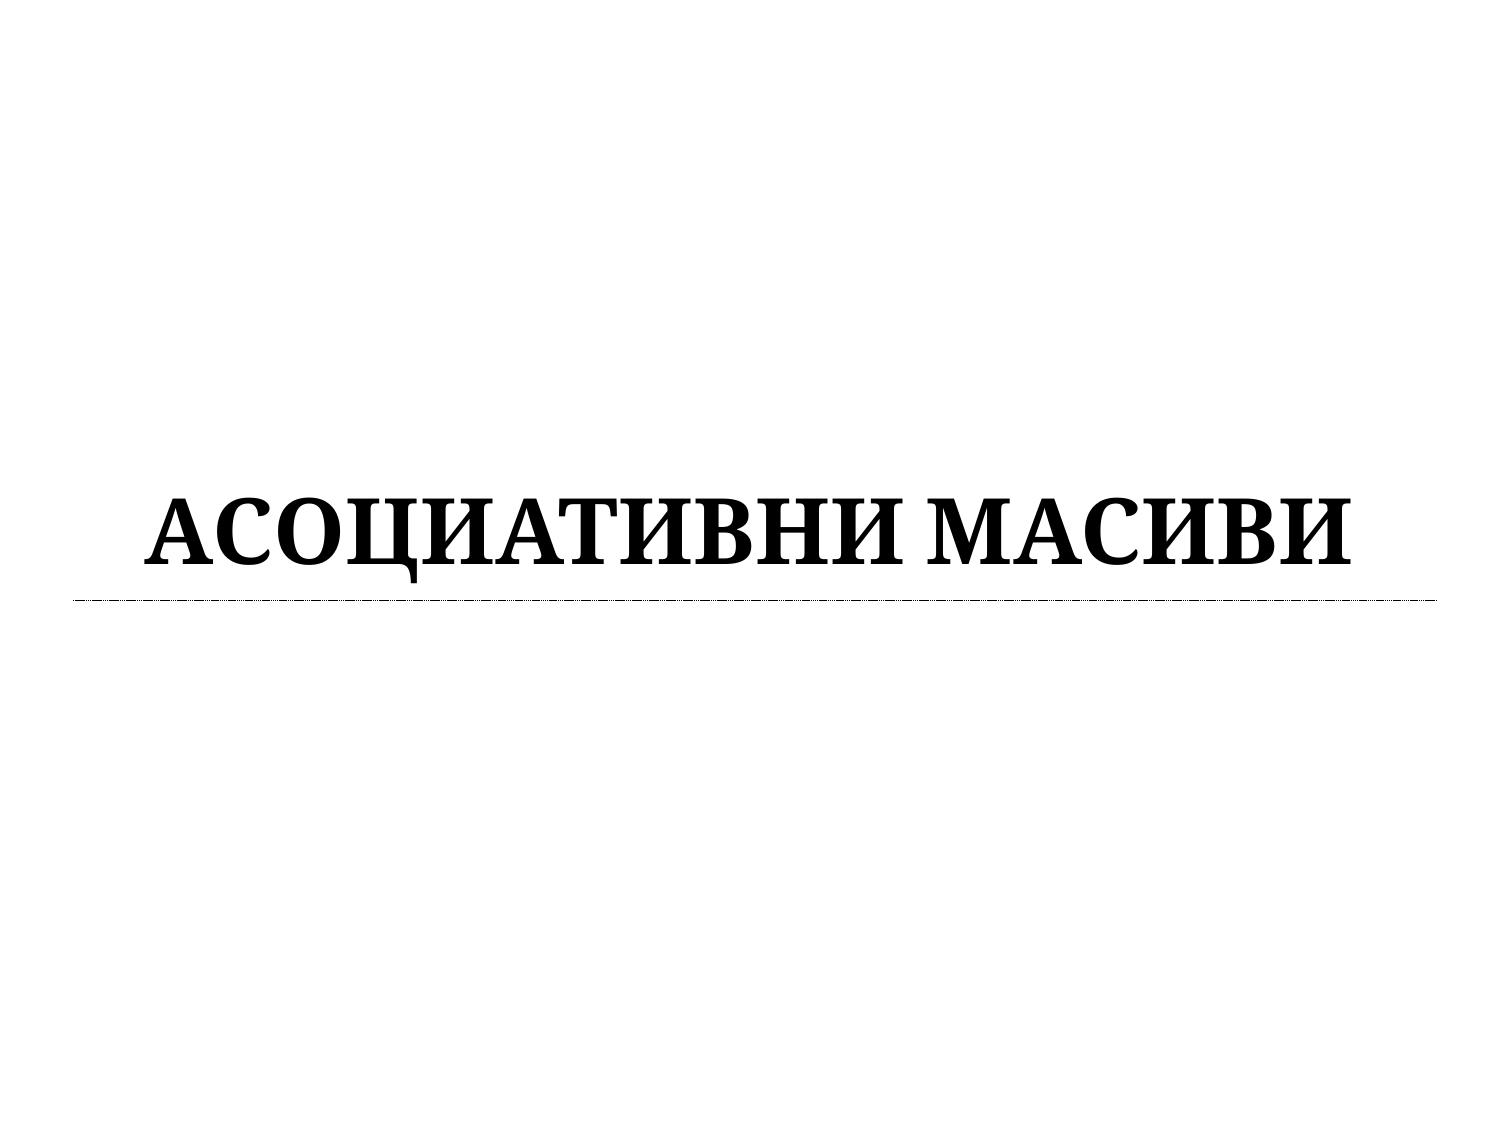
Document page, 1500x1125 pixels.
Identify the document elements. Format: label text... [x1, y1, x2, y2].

title Асоциативни масиви [0, 346, 1500, 594]
